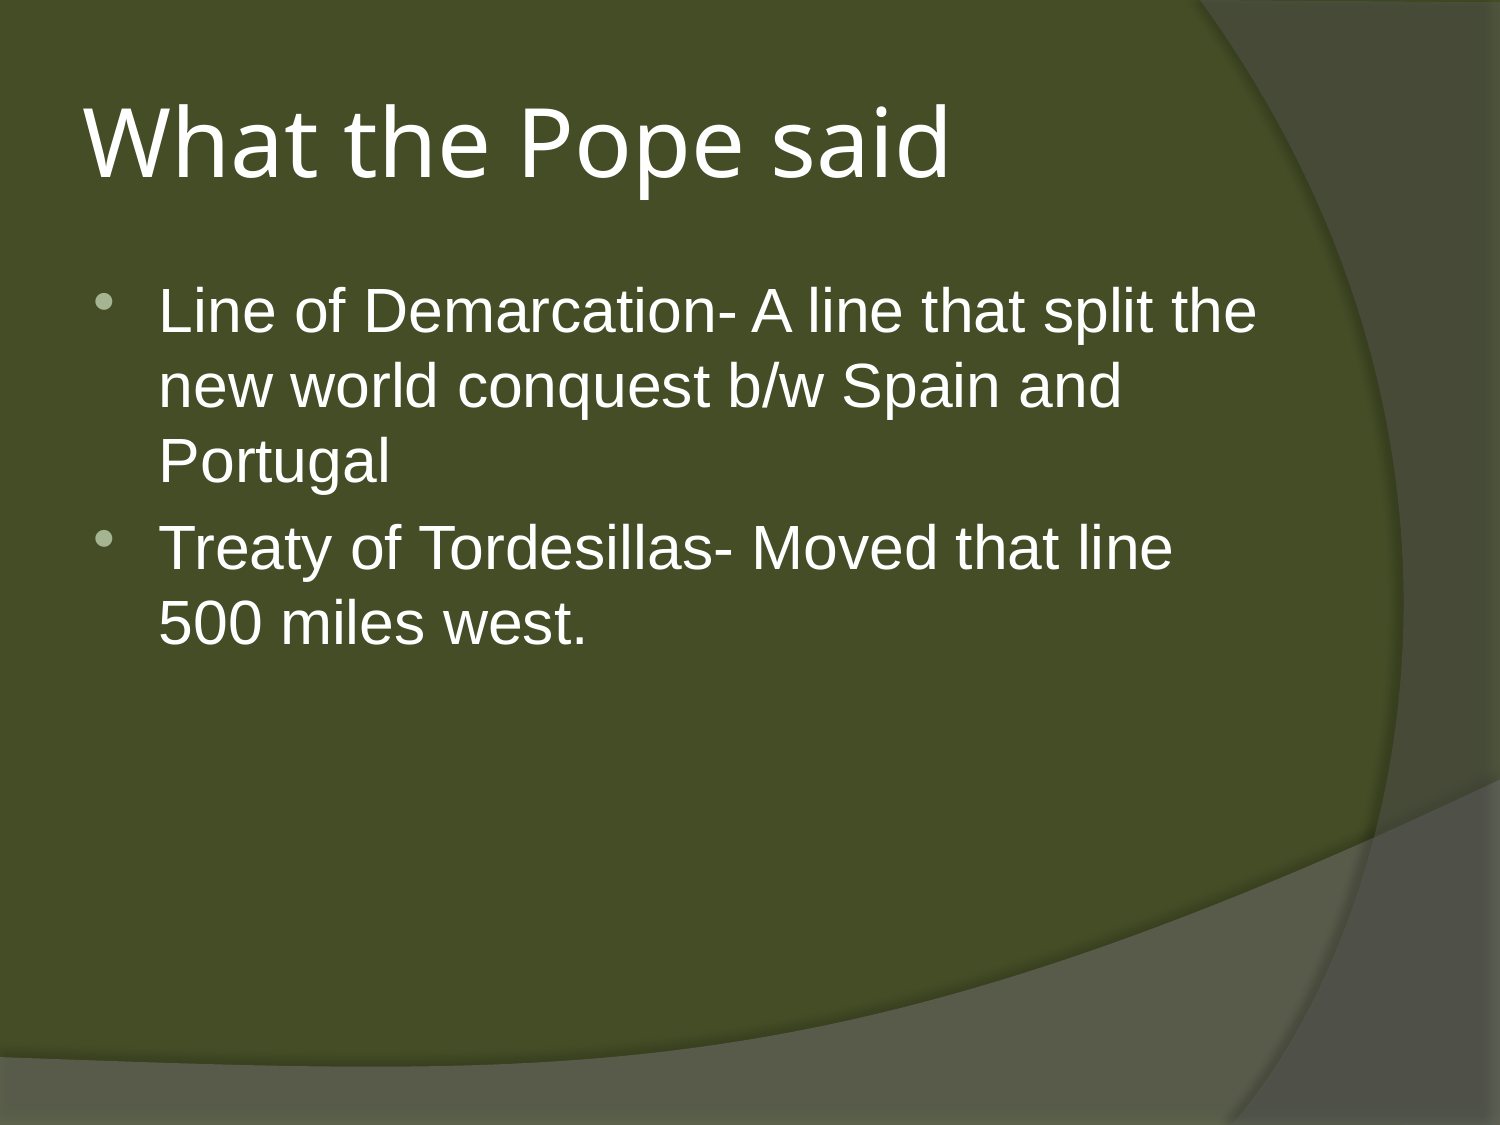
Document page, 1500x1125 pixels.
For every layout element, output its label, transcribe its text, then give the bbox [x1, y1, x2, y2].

title What the Pope said [75, 45, 1300, 233]
list Line of Demarcation- A line that split the new world conquest b/w Spain and Portugal Treaty of Tordesillas- Moved that line 500 miles west. [75, 262, 1300, 1005]
